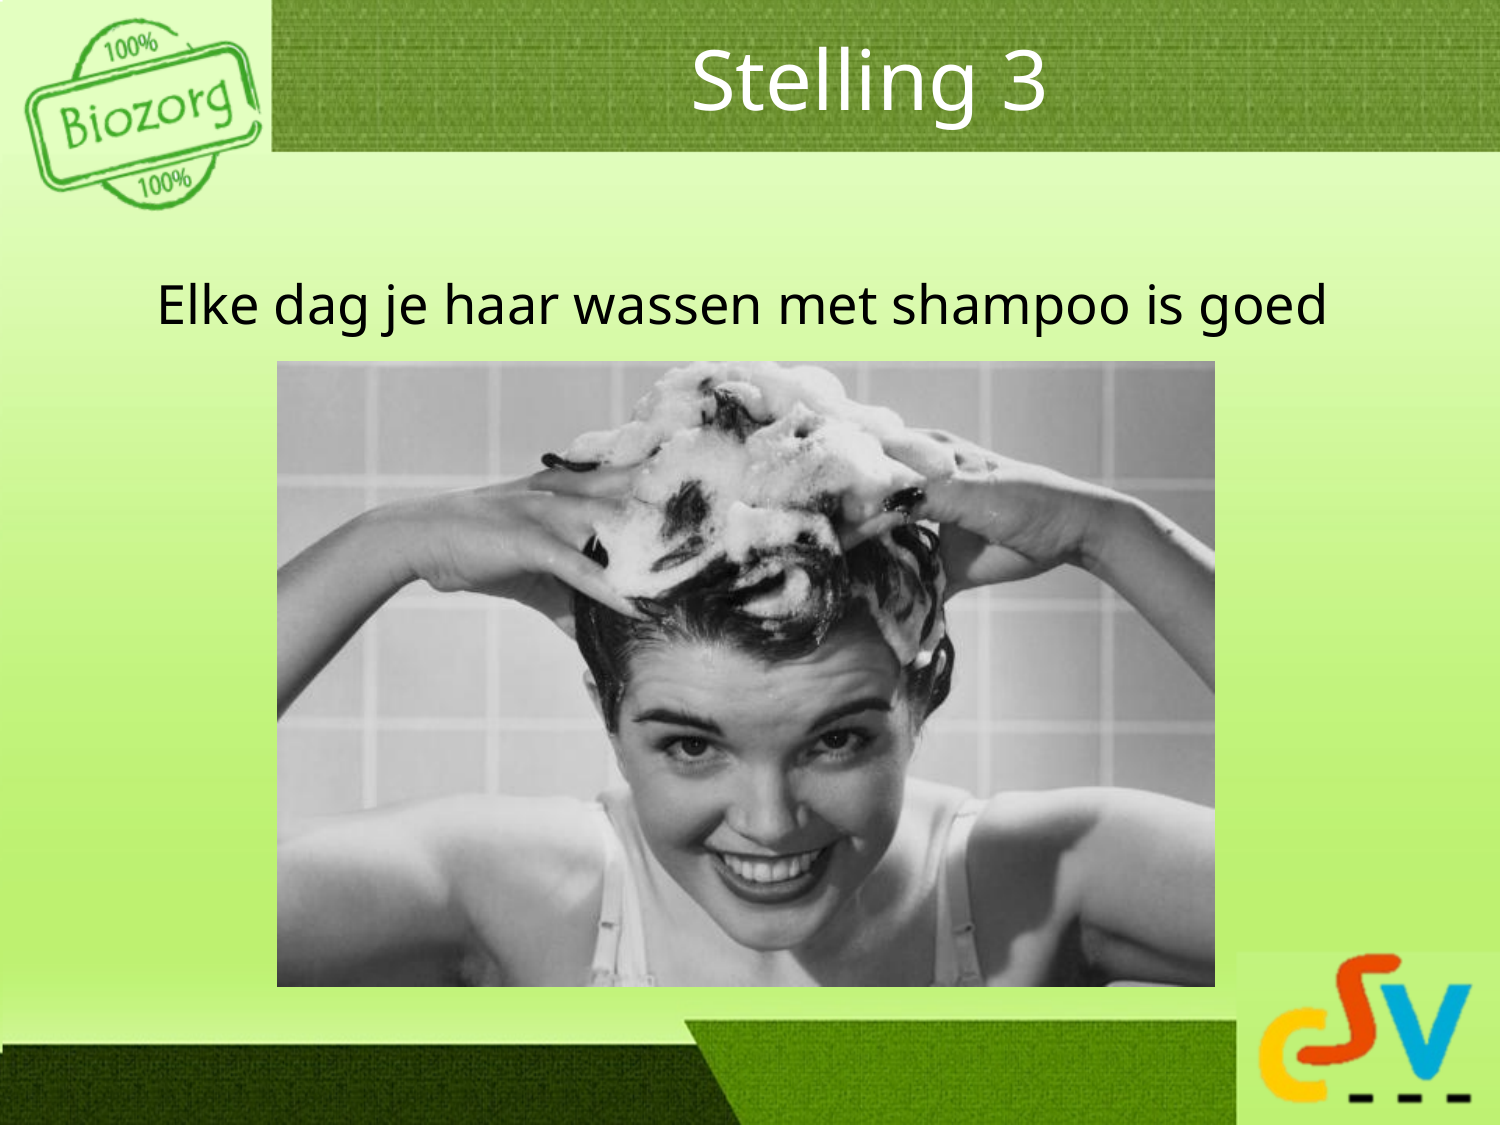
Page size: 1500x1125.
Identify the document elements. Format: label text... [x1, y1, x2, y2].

list Elke dag je haar wassen met shampoo is goed [75, 262, 1425, 1005]
title Stelling 3 [194, 19, 1500, 135]
picture [0, 0, 1500, 1125]
